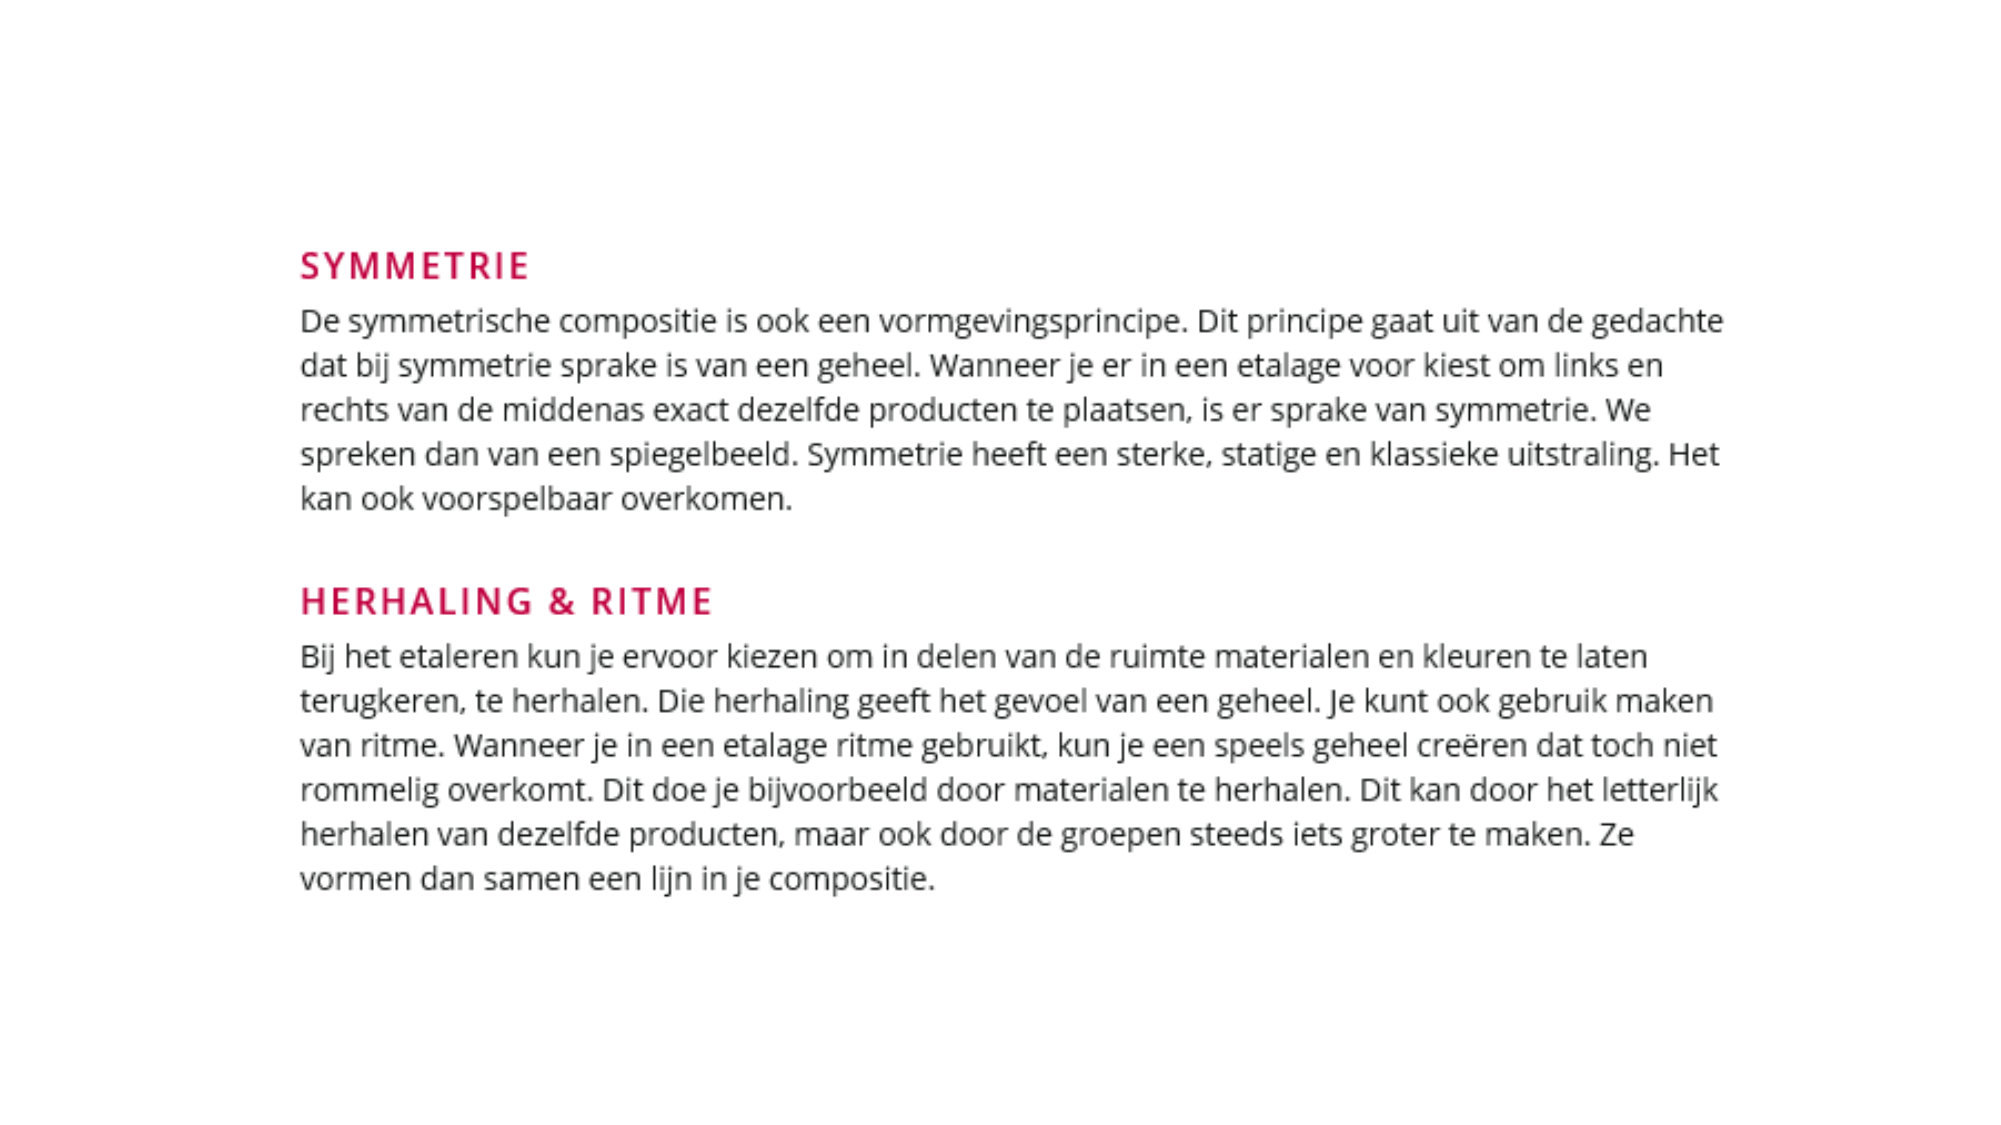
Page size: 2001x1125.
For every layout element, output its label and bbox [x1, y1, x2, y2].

picture [243, 195, 1812, 935]
